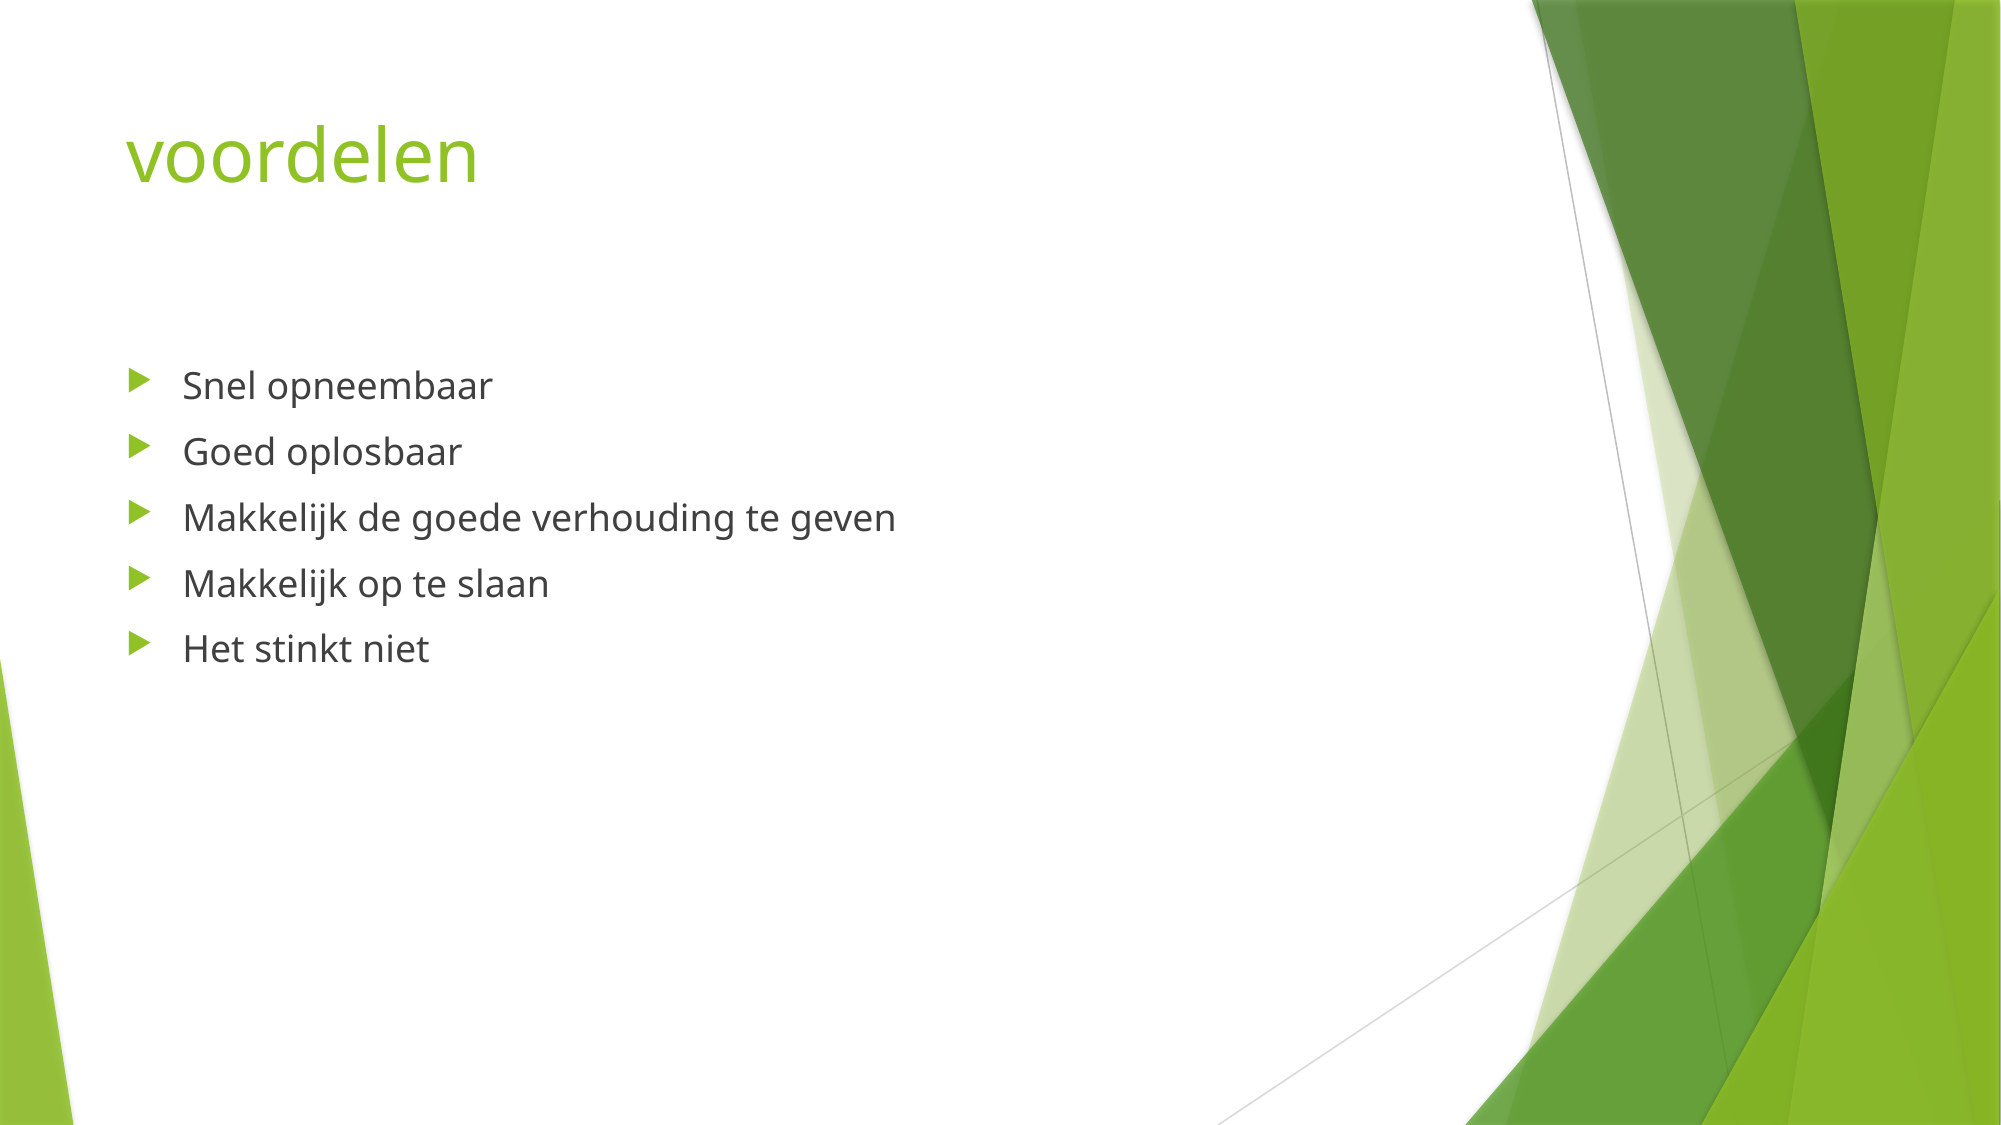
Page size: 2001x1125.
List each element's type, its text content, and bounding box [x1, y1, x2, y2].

list Snel opneembaar Goed oplosbaar Makkelijk de goede verhouding te geven Makkelijk op te slaan Het stinkt niet [111, 354, 1522, 992]
title voordelen [111, 99, 1522, 317]
